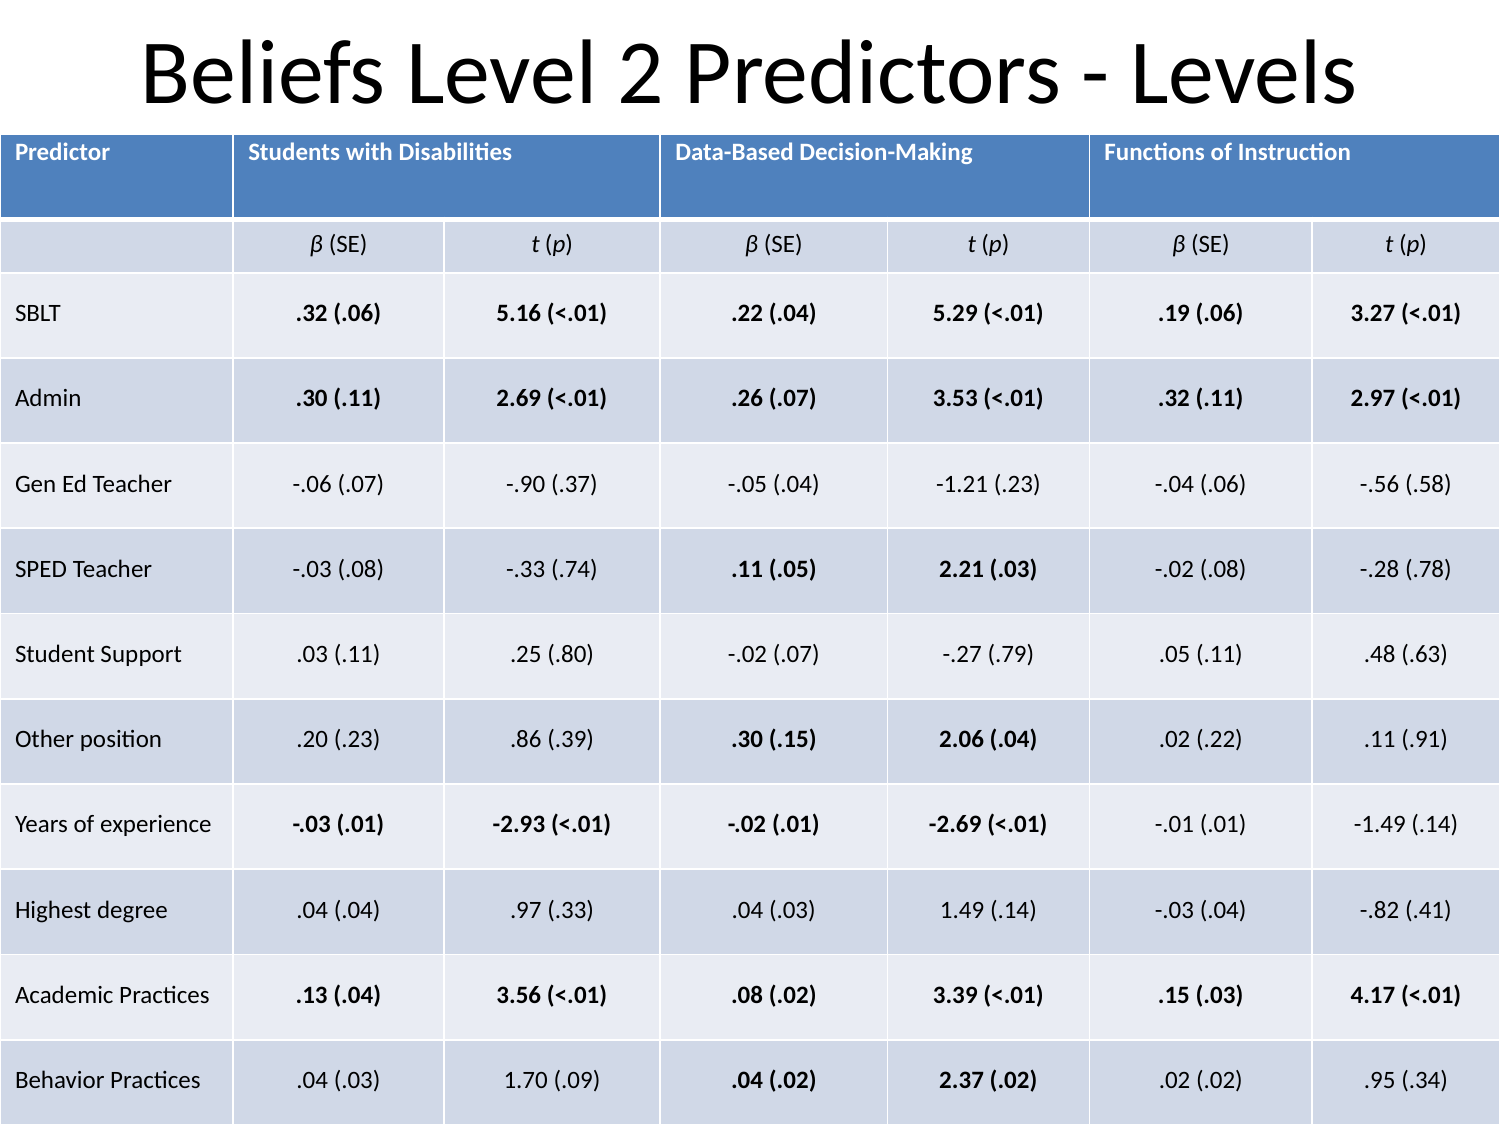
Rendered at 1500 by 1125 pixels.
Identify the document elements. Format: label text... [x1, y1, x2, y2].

table_cell 3.27 (<.01) [1313, 274, 1499, 357]
table_cell -1.21 (.23) [888, 444, 1089, 527]
table_cell 2.37 (.02) [888, 1041, 1089, 1124]
table_cell -1.49 (.14) [1313, 785, 1499, 868]
table_cell Years of experience [1, 785, 232, 868]
table_cell .05 (.11) [1090, 614, 1311, 698]
table_cell -2.69 (<.01) [888, 785, 1089, 868]
table_cell 2.21 (.03) [888, 529, 1089, 613]
table_cell .08 (.02) [661, 955, 887, 1039]
table_header Students with Disabilities [234, 135, 659, 217]
table_cell [1, 222, 232, 272]
table_cell 5.29 (<.01) [888, 274, 1089, 357]
table_cell .04 (.04) [234, 870, 443, 954]
table_cell -.03 (.08) [234, 529, 443, 613]
table_header Predictor [1, 135, 232, 217]
table_cell β (SE) [234, 222, 443, 272]
table_cell -.90 (.37) [445, 444, 659, 527]
table_cell 3.53 (<.01) [888, 359, 1089, 442]
table_cell -.33 (.74) [445, 529, 659, 613]
table_cell .04 (.02) [661, 1041, 887, 1124]
table_cell 1.49 (.14) [888, 870, 1089, 954]
table_cell .20 (.23) [234, 700, 443, 783]
table_cell -.27 (.79) [888, 614, 1089, 698]
table_cell -.01 (.01) [1090, 785, 1311, 868]
table_cell β (SE) [1090, 222, 1311, 272]
table_cell .48 (.63) [1313, 614, 1499, 698]
table_cell Admin [1, 359, 232, 442]
table_cell .97 (.33) [445, 870, 659, 954]
table_cell .30 (.11) [234, 359, 443, 442]
table_cell .25 (.80) [445, 614, 659, 698]
table_cell .11 (.05) [661, 529, 887, 613]
table_cell .19 (.06) [1090, 274, 1311, 357]
table_cell -.06 (.07) [234, 444, 443, 527]
table_cell 5.16 (<.01) [445, 274, 659, 357]
table_cell β (SE) [661, 222, 887, 272]
table_cell .04 (.03) [234, 1041, 443, 1124]
table_cell -.82 (.41) [1313, 870, 1499, 954]
table_cell Academic Practices [1, 955, 232, 1039]
table_cell .15 (.03) [1090, 955, 1311, 1039]
table_cell .02 (.02) [1090, 1041, 1311, 1124]
table_cell Gen Ed Teacher [1, 444, 232, 527]
table_header Functions of Instruction [1090, 135, 1499, 217]
table_cell 3.39 (<.01) [888, 955, 1089, 1039]
table_cell -.03 (.04) [1090, 870, 1311, 954]
table_cell 2.69 (<.01) [445, 359, 659, 442]
title Beliefs Level 2 Predictors - Levels [75, 0, 1425, 133]
table_cell 3.56 (<.01) [445, 955, 659, 1039]
table_cell SBLT [1, 274, 232, 357]
table_cell 2.97 (<.01) [1313, 359, 1499, 442]
table_header Data-Based Decision-Making [661, 135, 1089, 217]
table_cell 2.06 (.04) [888, 700, 1089, 783]
table_cell 1.70 (.09) [445, 1041, 659, 1124]
table_cell -.56 (.58) [1313, 444, 1499, 527]
table_cell Behavior Practices [1, 1041, 232, 1124]
table_cell -.04 (.06) [1090, 444, 1311, 527]
table_cell .32 (.11) [1090, 359, 1311, 442]
table_cell t (p) [1313, 222, 1499, 272]
table_cell Other position [1, 700, 232, 783]
table_cell SPED Teacher [1, 529, 232, 613]
table_cell .32 (.06) [234, 274, 443, 357]
table_cell .26 (.07) [661, 359, 887, 442]
table_cell .03 (.11) [234, 614, 443, 698]
table_cell .11 (.91) [1313, 700, 1499, 783]
table_cell .02 (.22) [1090, 700, 1311, 783]
table_cell -.05 (.04) [661, 444, 887, 527]
table_cell t (p) [888, 222, 1089, 272]
table_cell .95 (.34) [1313, 1041, 1499, 1124]
table_cell .04 (.03) [661, 870, 887, 954]
table_cell -.28 (.78) [1313, 529, 1499, 613]
table_cell .30 (.15) [661, 700, 887, 783]
table_cell .13 (.04) [234, 955, 443, 1039]
table_cell Student Support [1, 614, 232, 698]
table_cell Highest degree [1, 870, 232, 954]
table_cell -.03 (.01) [234, 785, 443, 868]
table_cell -.02 (.01) [661, 785, 887, 868]
table_cell -2.93 (<.01) [445, 785, 659, 868]
table_cell -.02 (.07) [661, 614, 887, 698]
table_cell .86 (.39) [445, 700, 659, 783]
table_cell 4.17 (<.01) [1313, 955, 1499, 1039]
table_cell -.02 (.08) [1090, 529, 1311, 613]
table_cell t (p) [445, 222, 659, 272]
table_cell .22 (.04) [661, 274, 887, 357]
